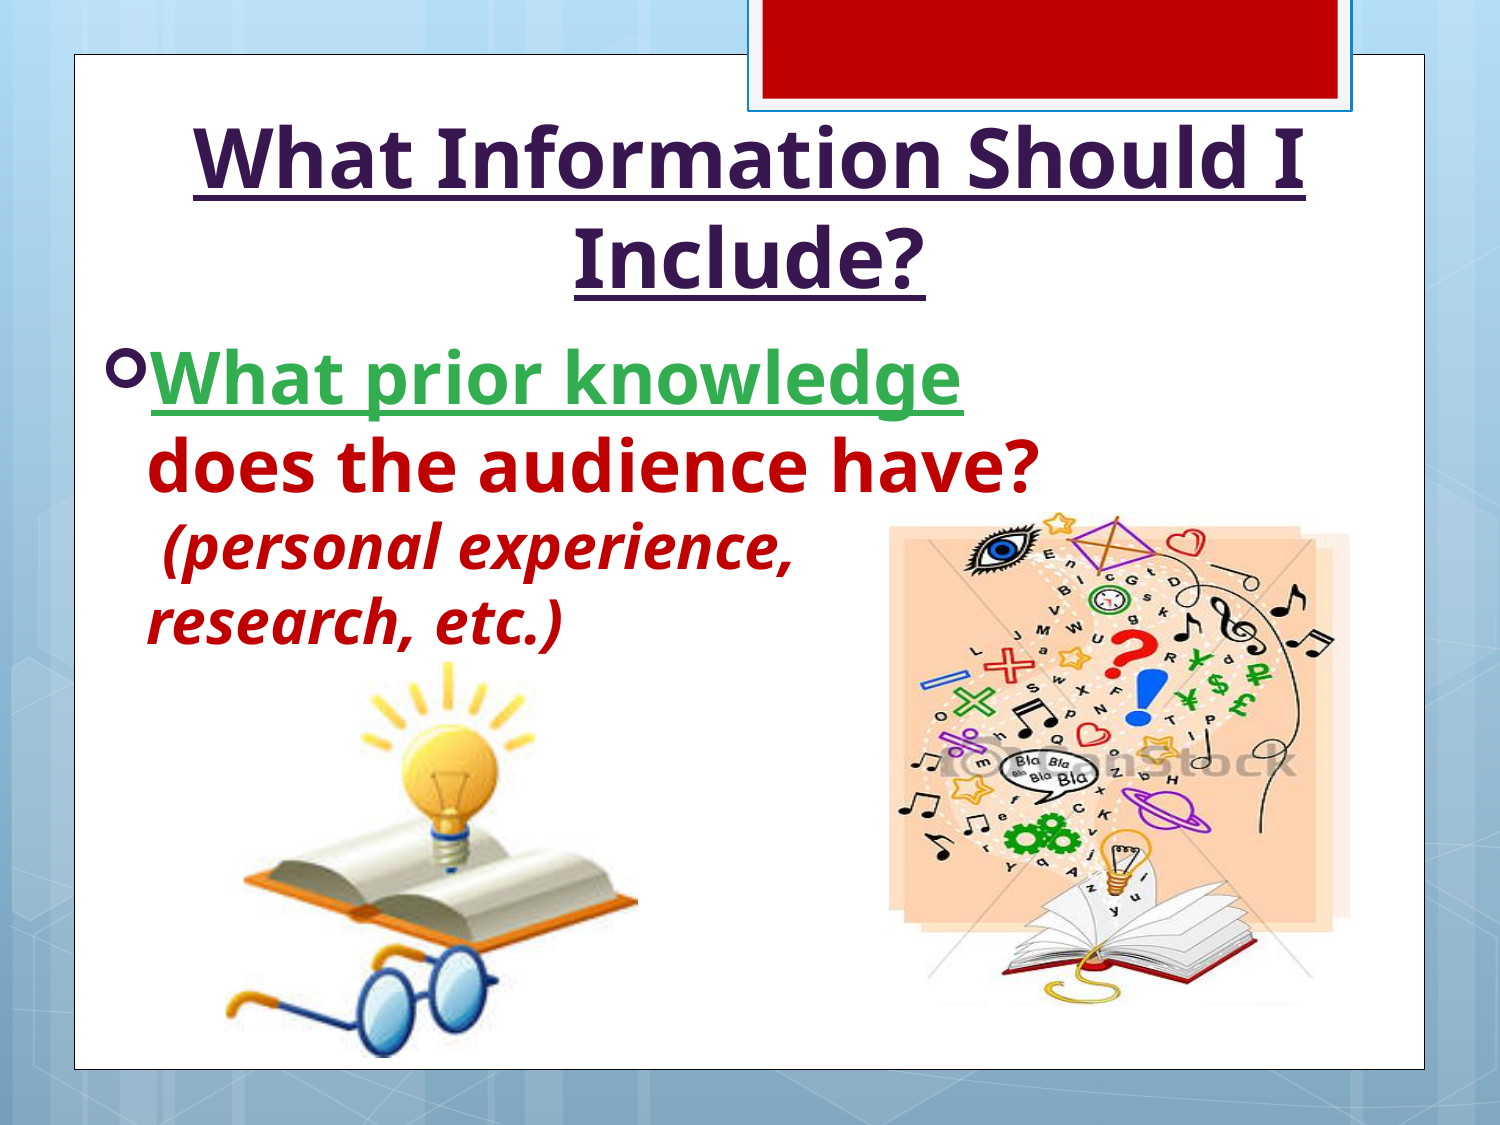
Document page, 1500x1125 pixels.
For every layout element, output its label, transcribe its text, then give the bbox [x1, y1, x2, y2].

list What prior knowledge does the audience have? (personal experience, research, etc.) [75, 324, 1088, 900]
picture [888, 512, 1351, 1006]
title What Information Should I Include? [75, 125, 1425, 313]
picture [224, 662, 638, 1059]
